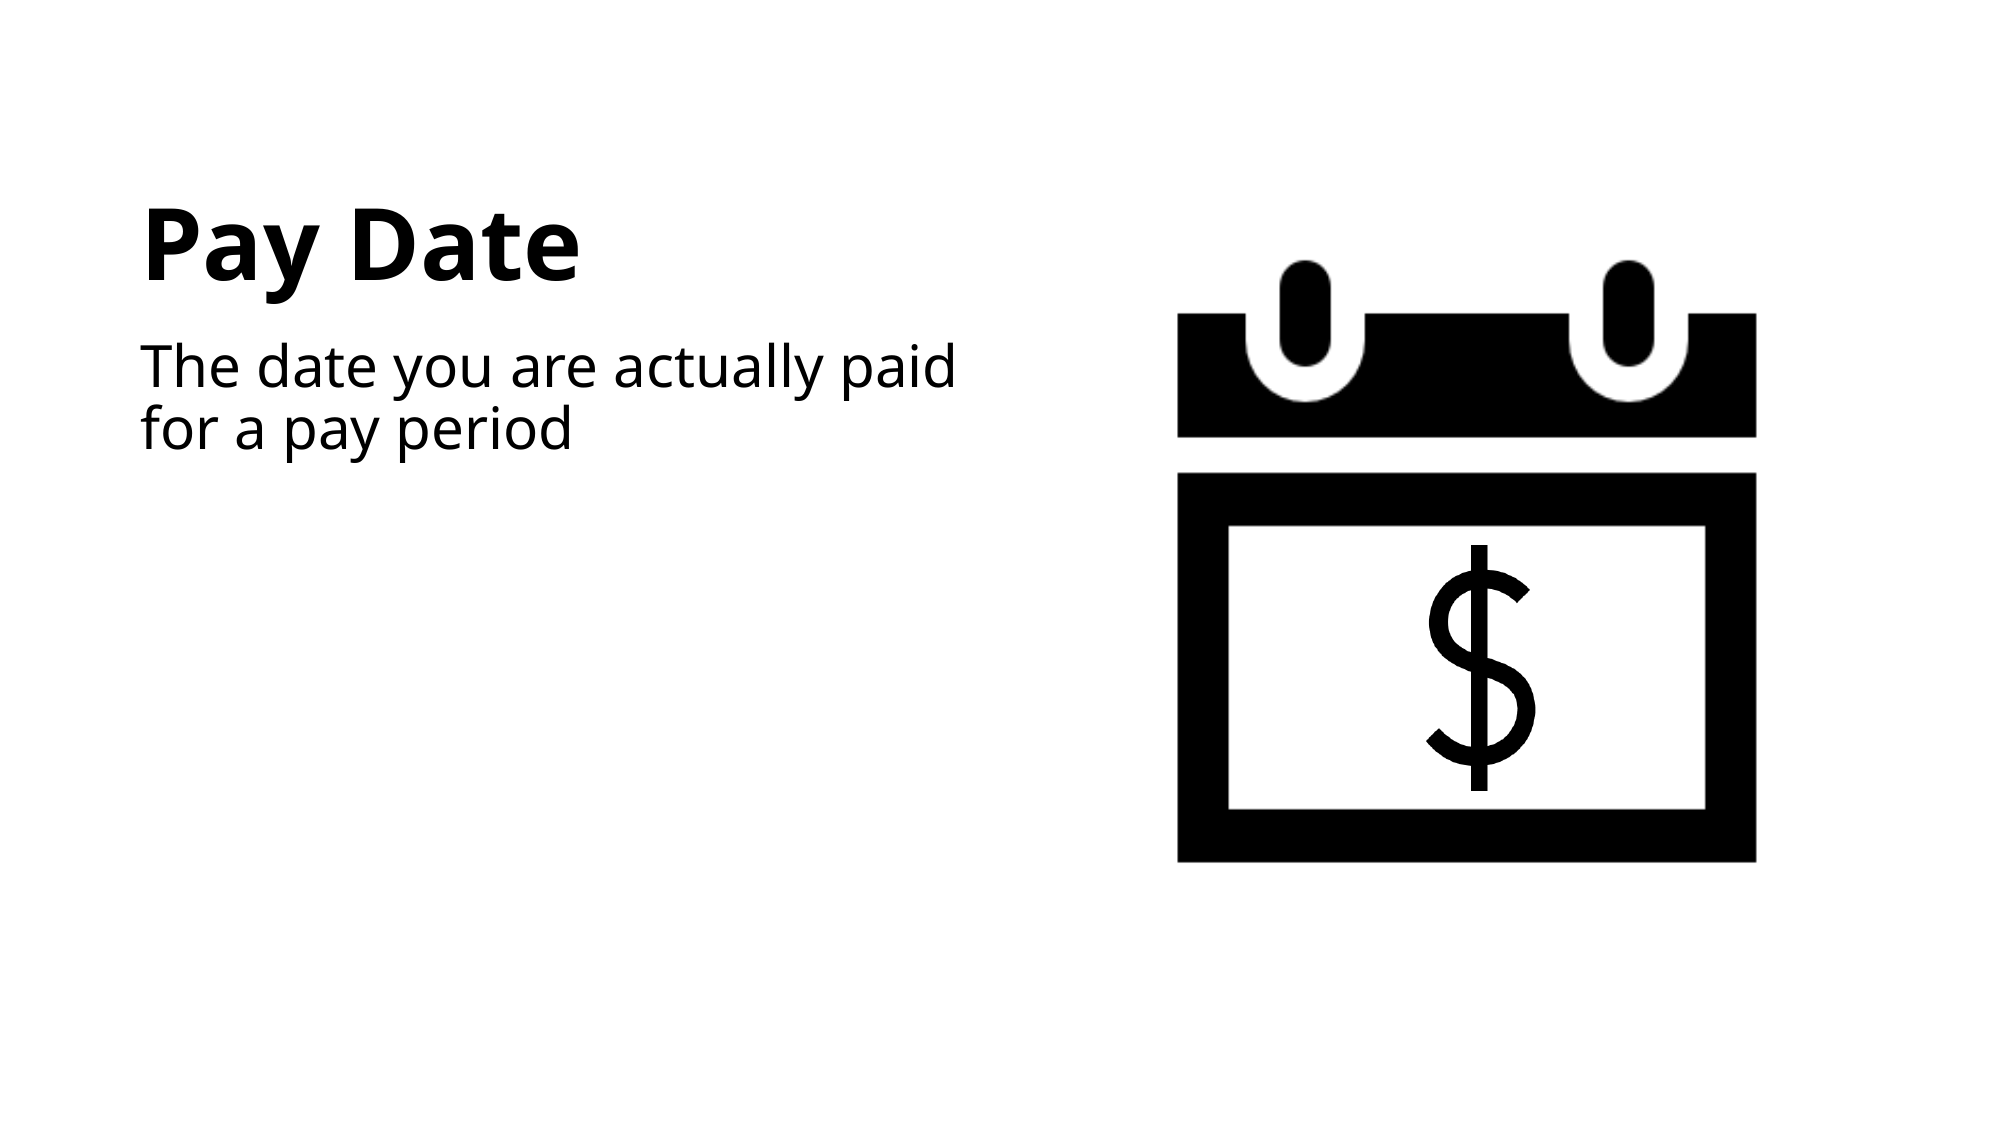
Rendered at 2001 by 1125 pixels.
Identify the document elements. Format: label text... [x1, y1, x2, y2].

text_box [1059, 137, 1876, 988]
title Pay Date [124, 186, 1059, 330]
list The date you are actually paid for a pay period [124, 329, 1029, 1125]
